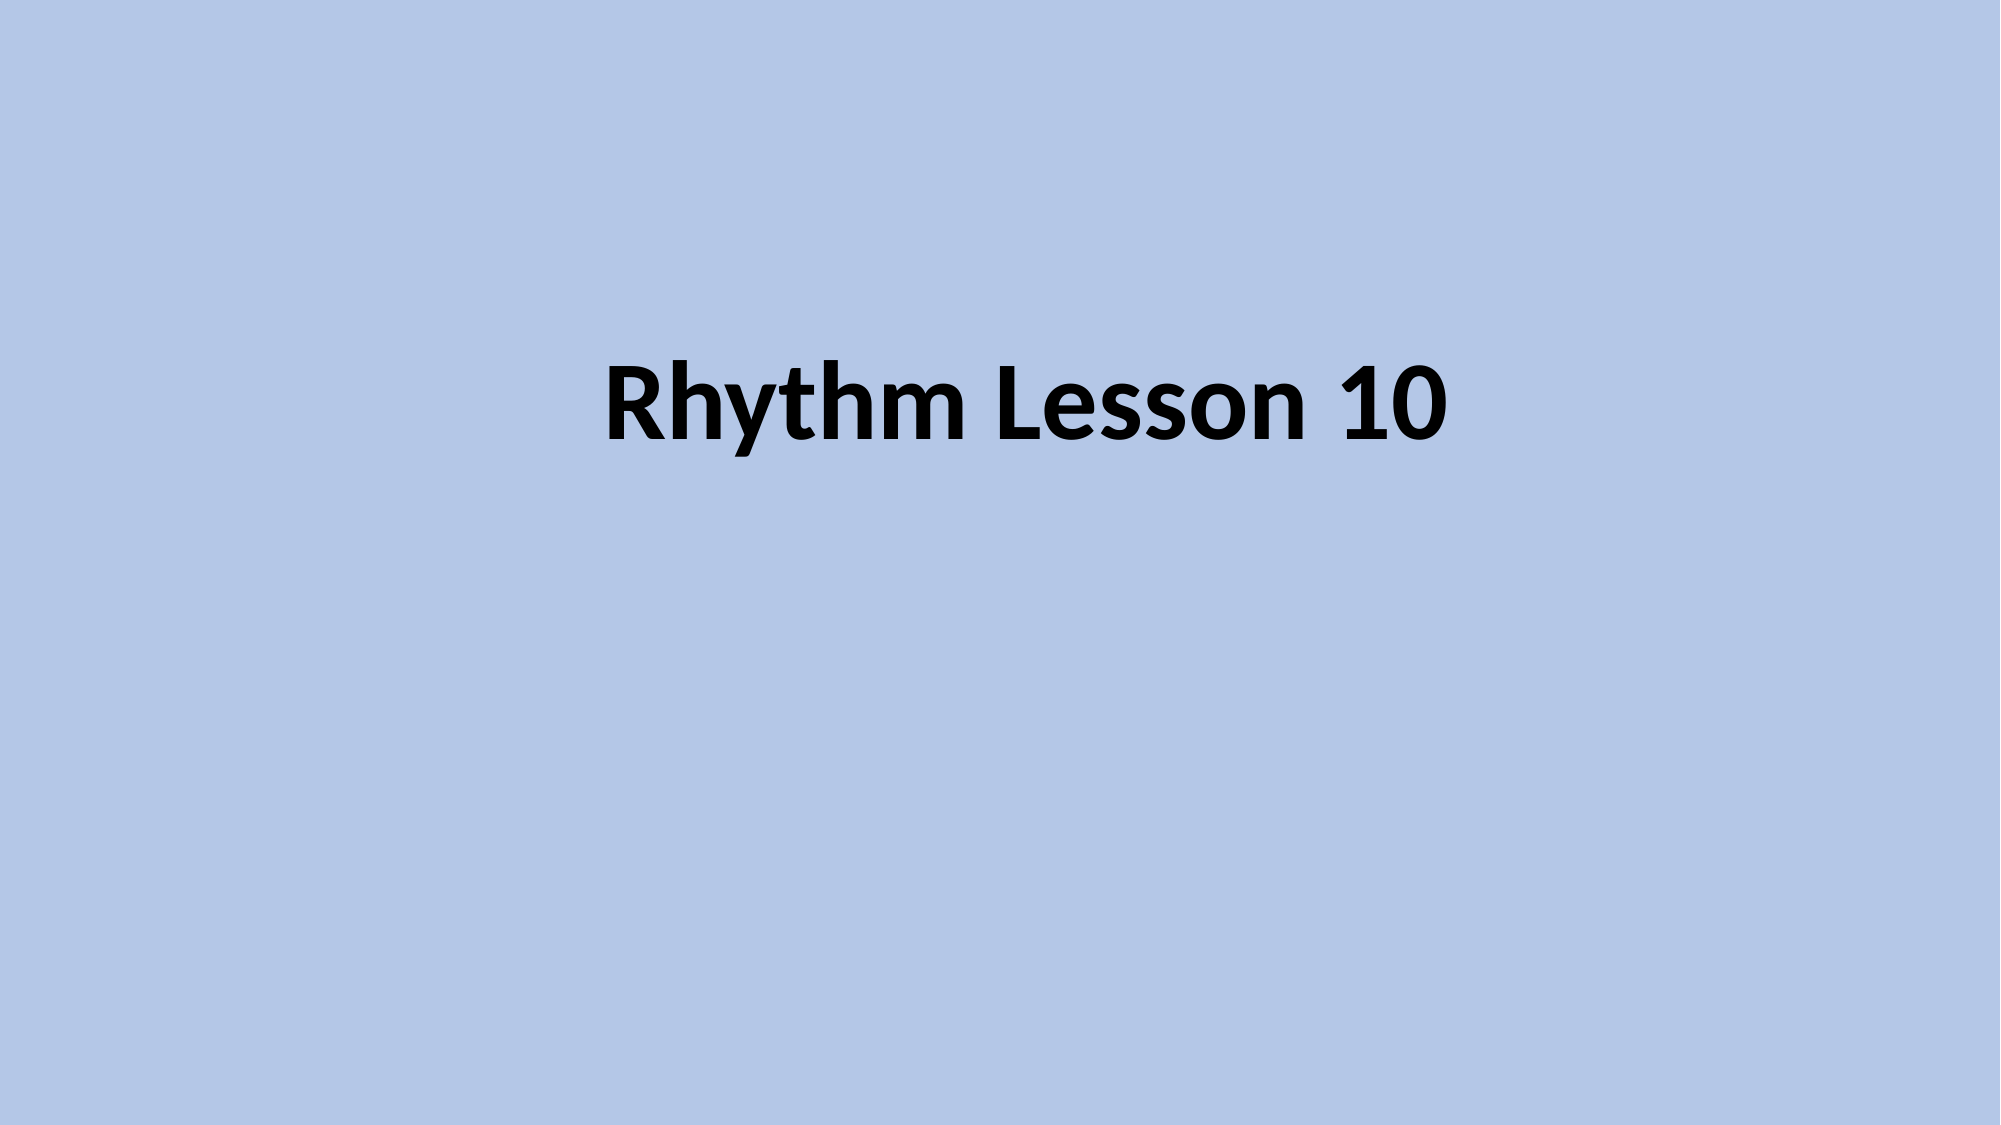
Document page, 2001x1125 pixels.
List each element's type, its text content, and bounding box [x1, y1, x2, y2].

text_box Rhythm Lesson 10 [588, 319, 1491, 470]
